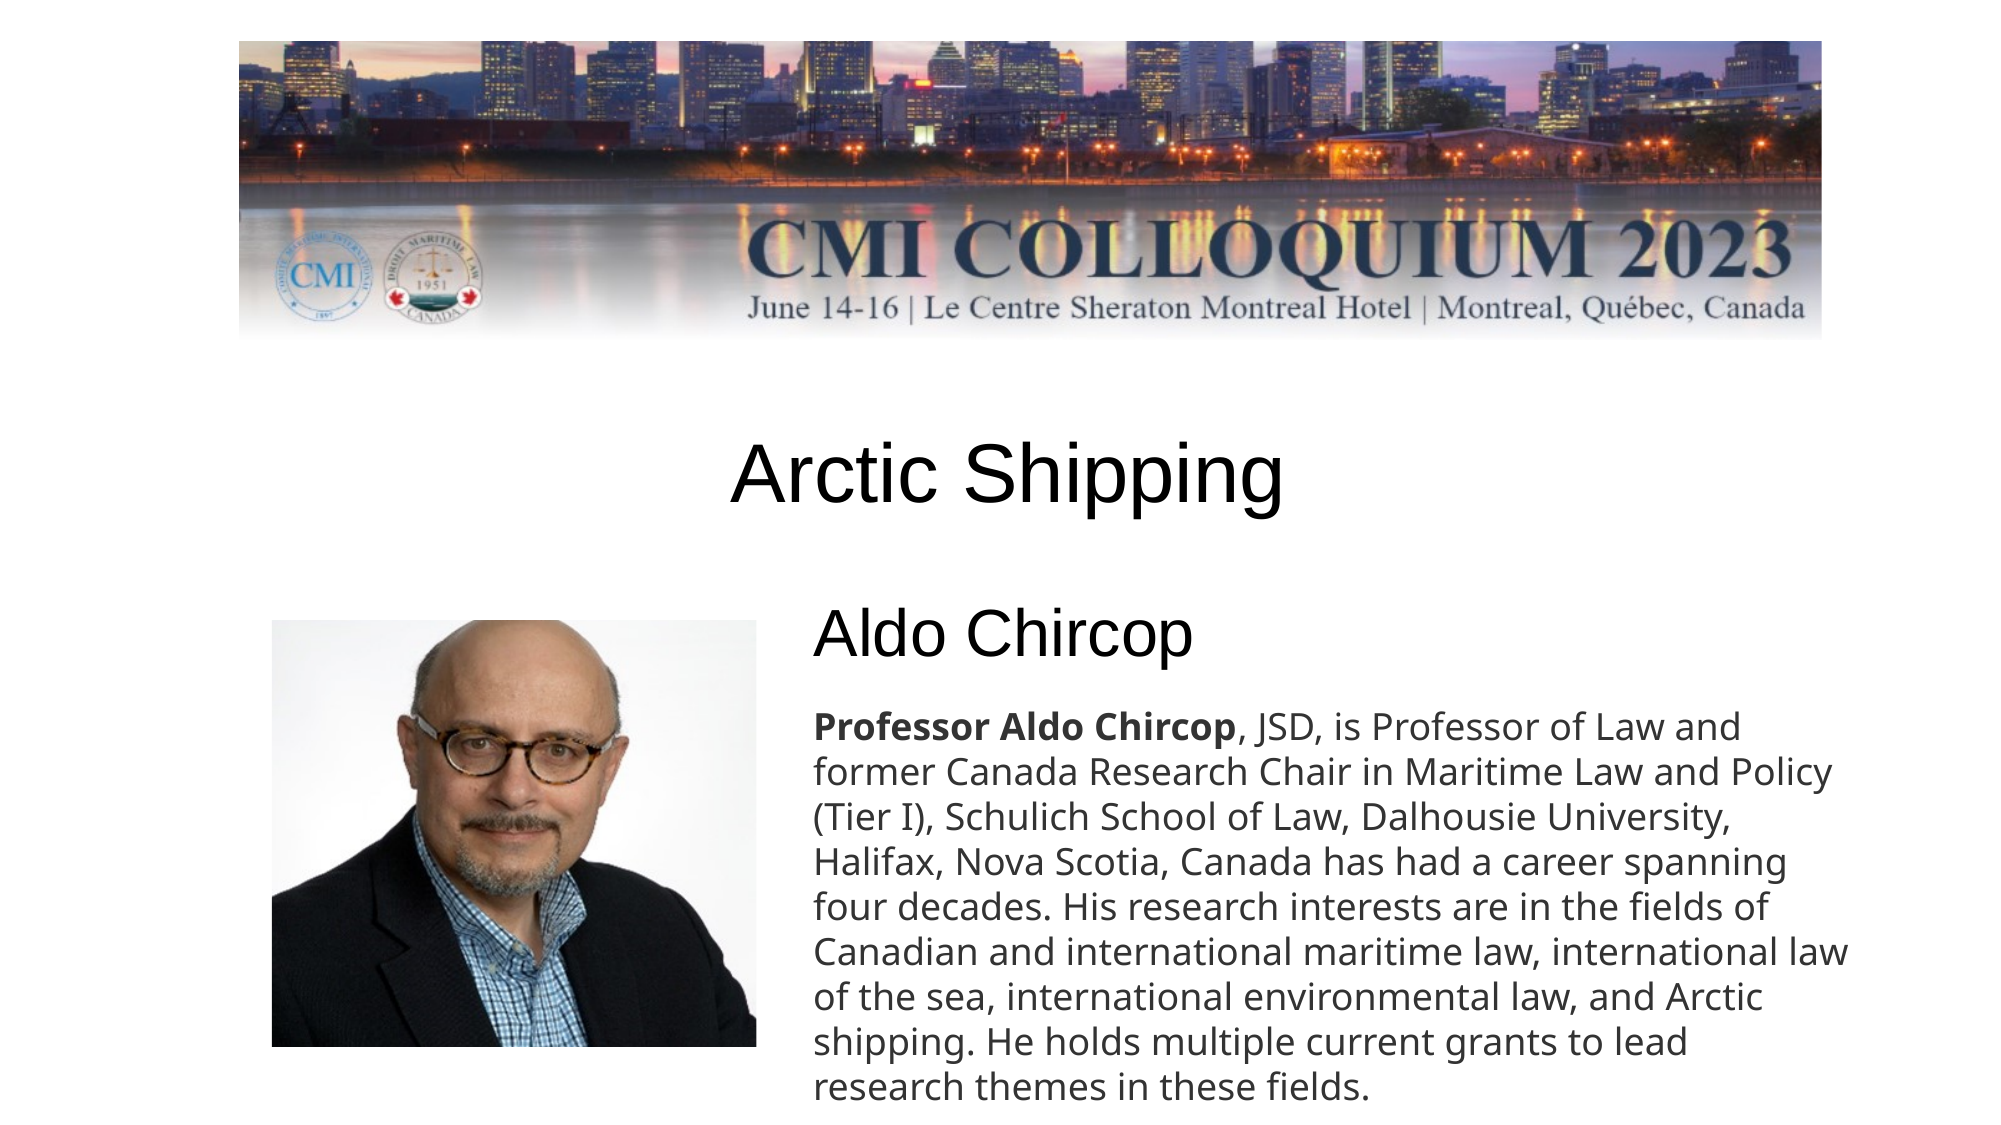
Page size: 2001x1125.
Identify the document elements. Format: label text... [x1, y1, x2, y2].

subtitle Aldo Chircop [664, 584, 1346, 675]
title Arctic Shipping [127, 408, 1890, 544]
text_box Professor Aldo Chircop, JSD, is Professor of Law and former Canada Research Chair in Maritime Law and Policy (Tier I), Schulich School of Law, Dalhousie University, Halifax, Nova Scotia, Canada has had a career spanning four decades. His research interests are in the fields of Canadian and international maritime law, international law of the sea, international environmental law, and Arctic shipping. He holds multiple current grants to lead research themes in these fields. [798, 695, 1866, 1115]
picture [271, 620, 757, 1047]
picture [239, 41, 1822, 340]
